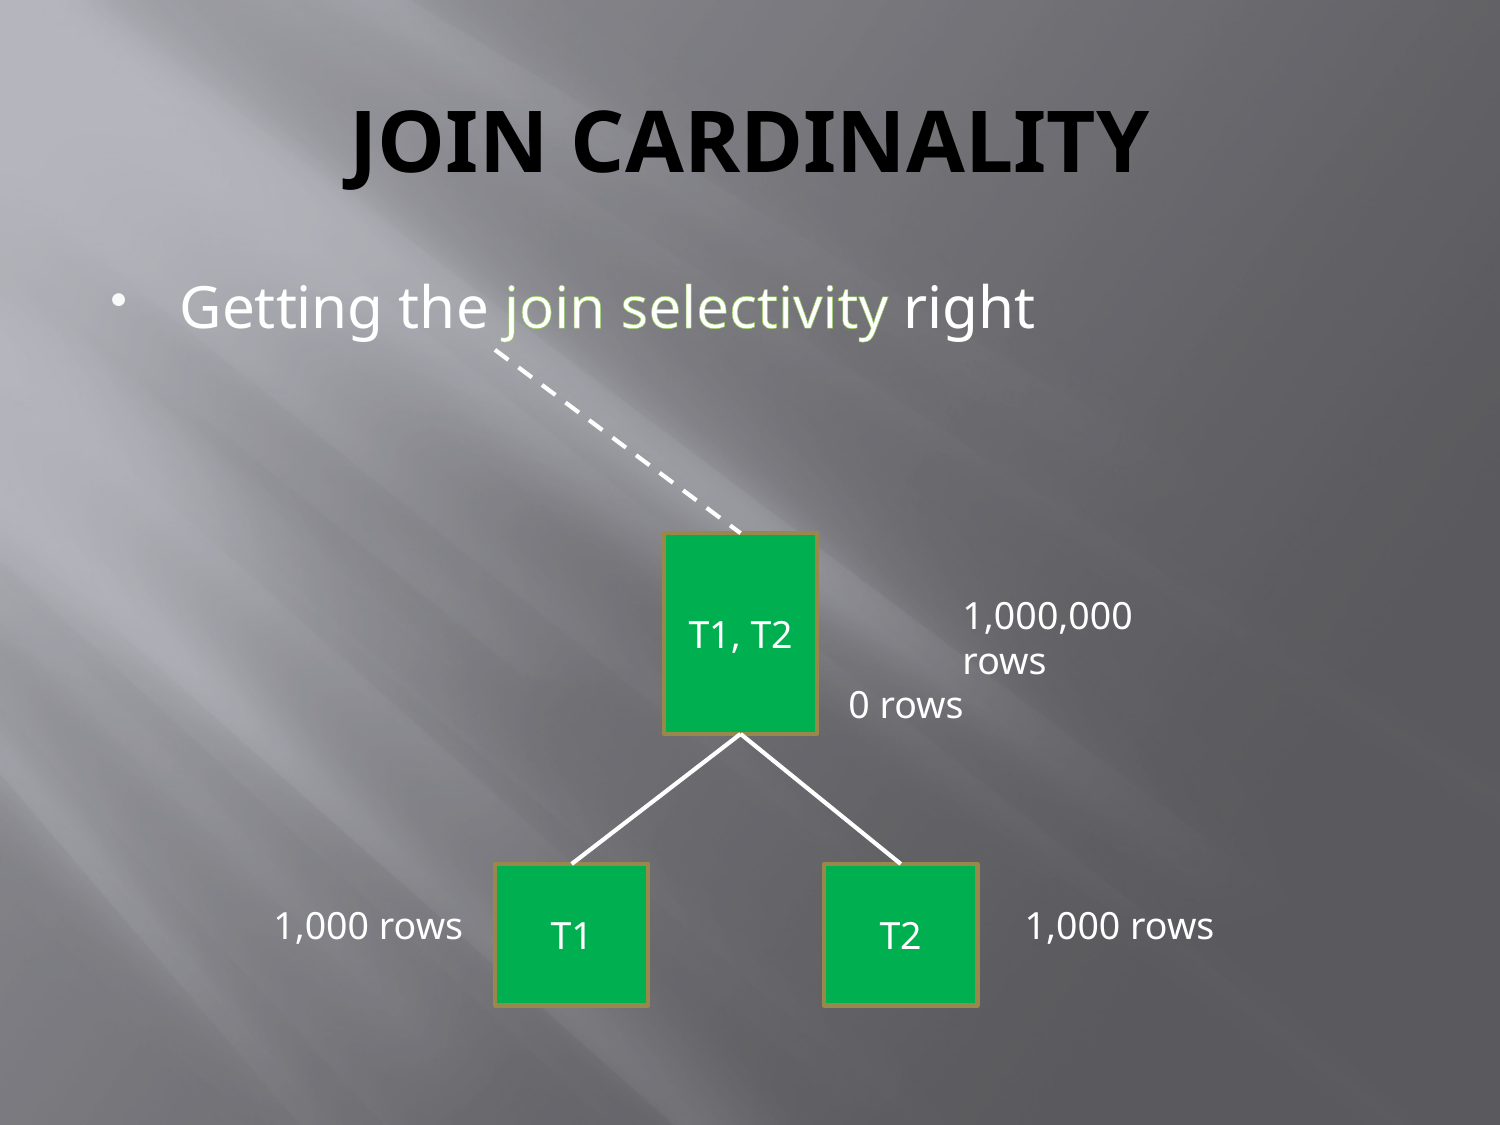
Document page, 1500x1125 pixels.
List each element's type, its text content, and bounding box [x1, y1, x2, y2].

text_box 0 rows [833, 673, 1070, 734]
title JOIN CARDINALITY [75, 45, 1425, 233]
text_box T1, T2 [662, 531, 819, 733]
text_box 1,000,000 rows [947, 584, 1234, 689]
list Getting the join selectivity right [75, 262, 1425, 1035]
text_box T2 [822, 862, 980, 1008]
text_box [740, 733, 902, 865]
text_box 1,000 rows [258, 894, 495, 954]
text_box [494, 349, 741, 534]
text_box T1 [493, 862, 650, 1008]
text_box 1,000 rows [1009, 894, 1246, 954]
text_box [571, 733, 740, 865]
